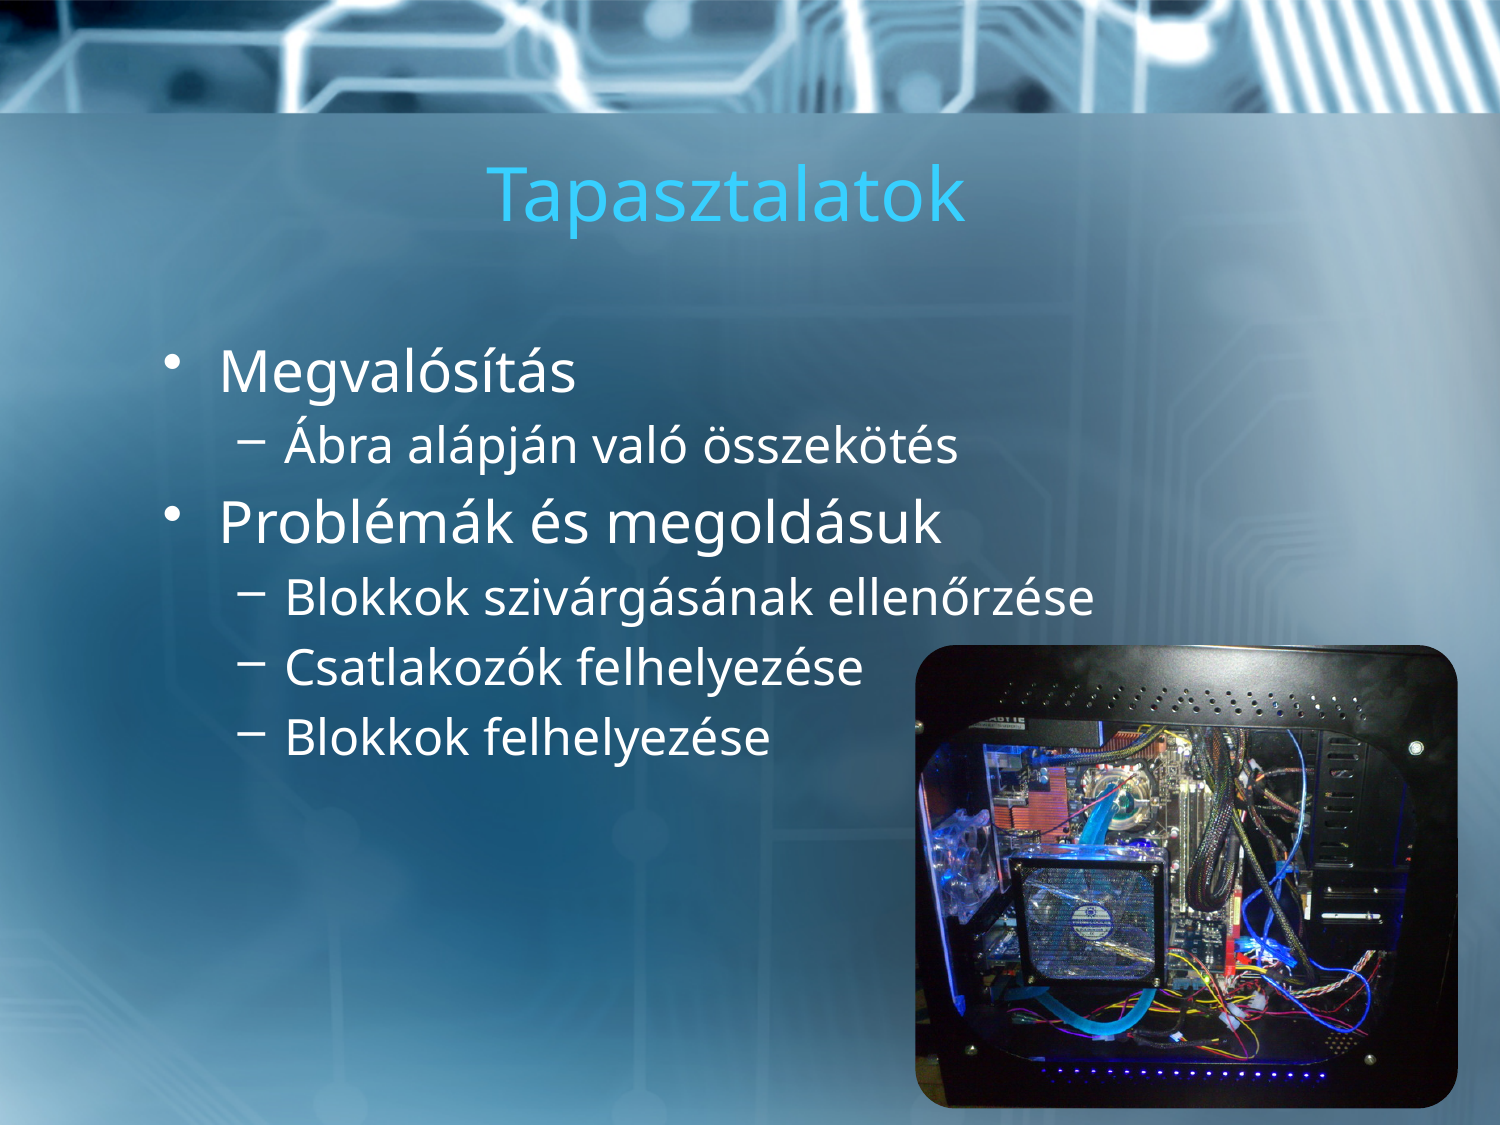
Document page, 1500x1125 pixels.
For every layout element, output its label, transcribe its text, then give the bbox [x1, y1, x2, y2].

title Tapasztalatok [14, 132, 1439, 250]
picture [0, 0, 1500, 1125]
list Megvalósítás Ábra alápján való összekötés Problémák és megoldásuk Blokkok szivárgásának ellenőrzése Csatlakozók felhelyezése Blokkok felhelyezése [147, 326, 1317, 1001]
